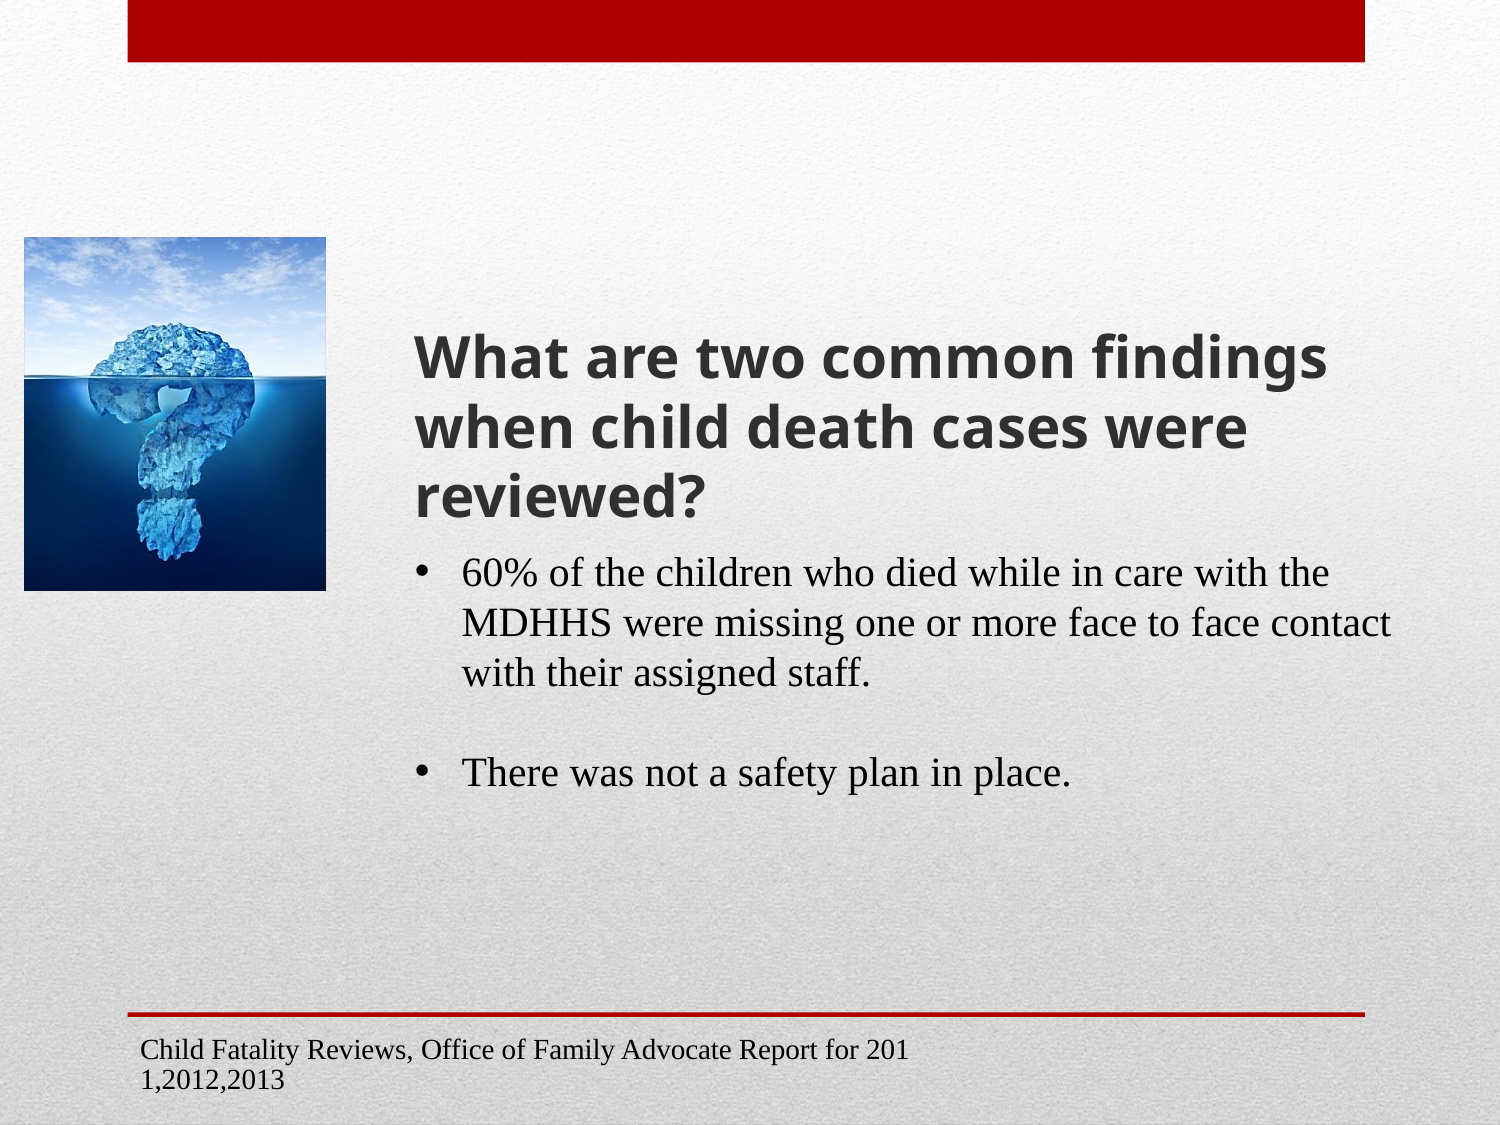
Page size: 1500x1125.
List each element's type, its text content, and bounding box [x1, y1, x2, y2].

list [24, 236, 327, 592]
text_box 60% of the children who died while in care with the MDHHS were missing one or more face to face contact with their assigned staff. There was not a safety plan in place. [399, 537, 1413, 803]
title [125, 750, 1238, 1013]
footer Child Fatality Reviews, Office of Family Advocate Report for 2011,2012,2013 [125, 1018, 925, 1079]
list What are two common findings when child death cases were reviewed? [399, 312, 1375, 537]
